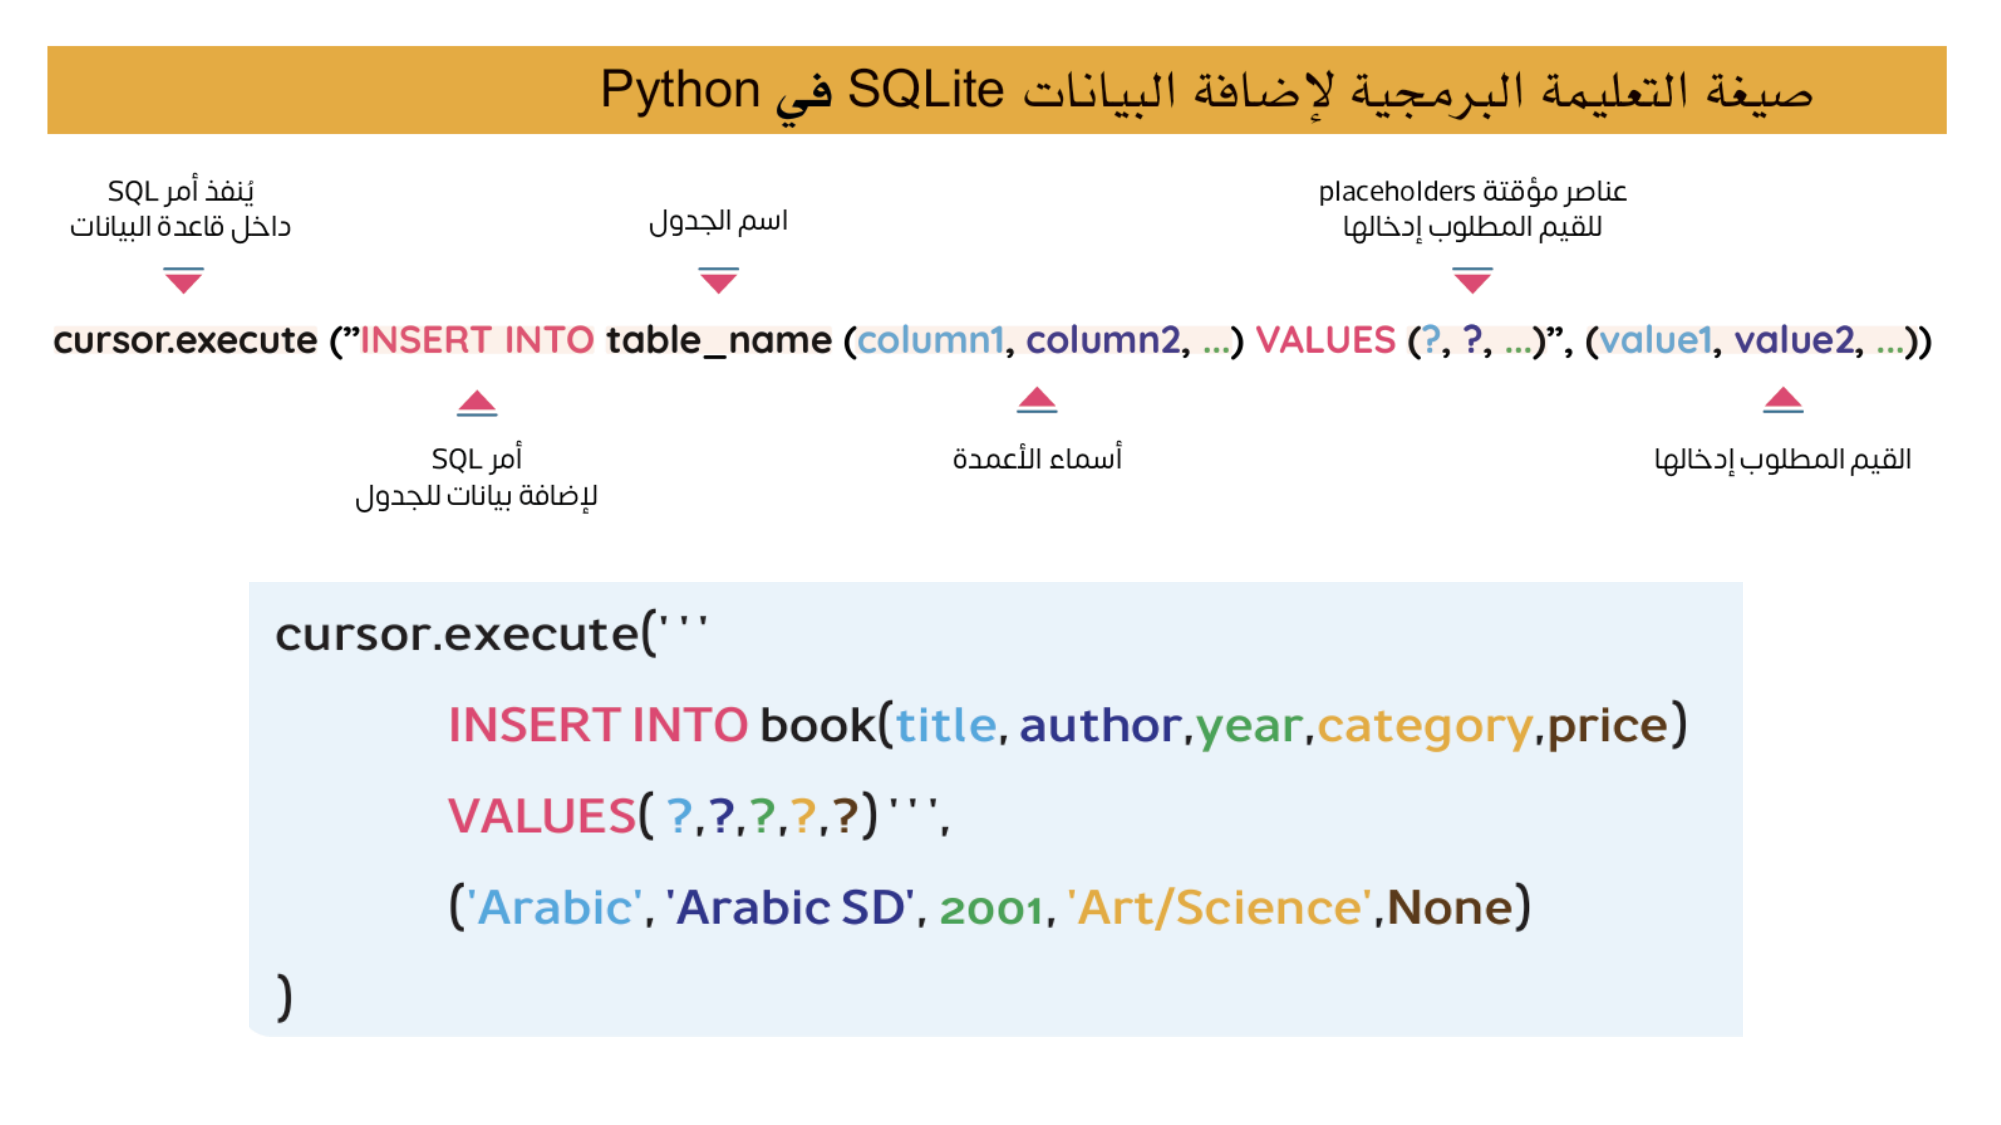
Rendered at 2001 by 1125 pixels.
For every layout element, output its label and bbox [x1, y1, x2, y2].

picture [29, 20, 1962, 1038]
